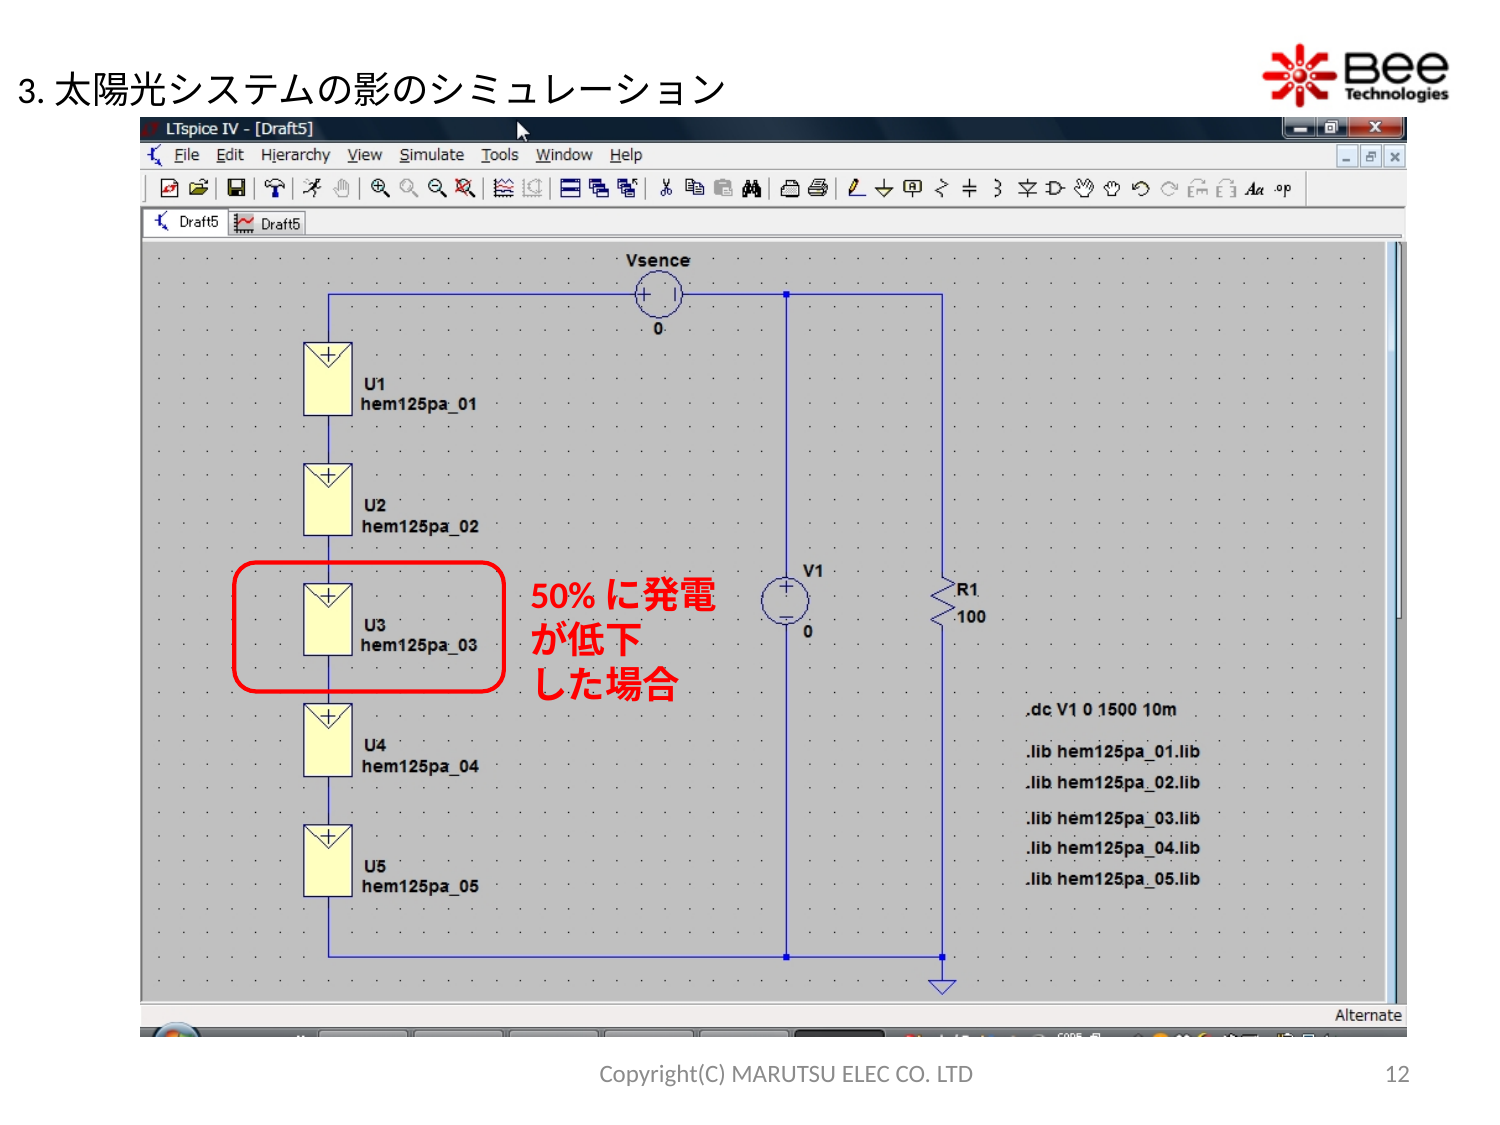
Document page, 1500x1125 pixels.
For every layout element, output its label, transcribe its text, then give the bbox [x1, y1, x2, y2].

text_box 3.太陽光システムの影のシミュレーション [2, 58, 742, 119]
footer Copyright(C) MARUTSU ELEC CO. LTD [363, 1045, 1211, 1103]
picture [140, 34, 1454, 1037]
slide_number 12 [1211, 1042, 1425, 1103]
